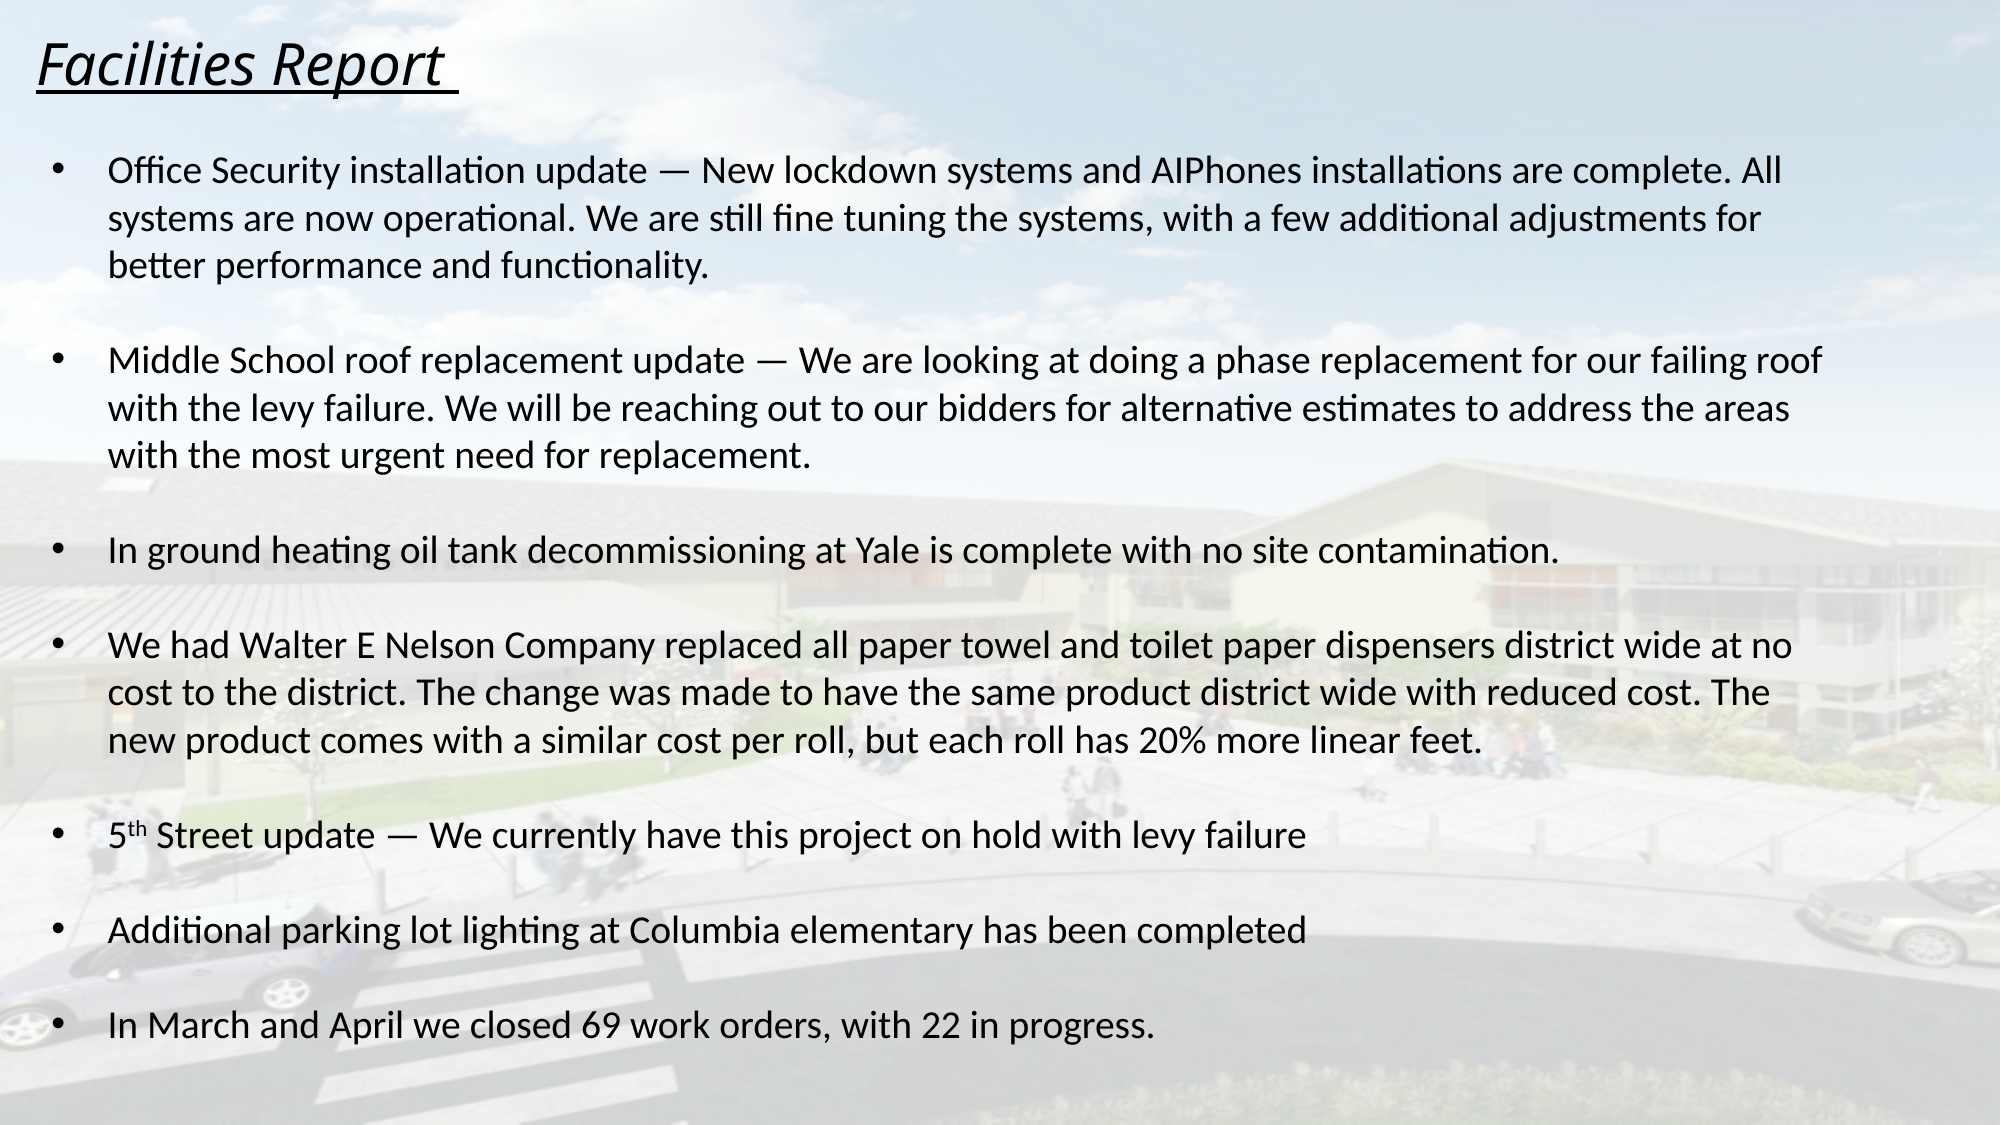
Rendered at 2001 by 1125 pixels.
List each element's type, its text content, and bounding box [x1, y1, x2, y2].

title Facilities Report [21, 21, 1747, 112]
text_box Office Security installation update — New lockdown systems and AIPhones installations are complete. All systems are now operational. We are still fine tuning the systems, with a few additional adjustments for better performance and functionality. Middle School roof replacement update — We are looking at doing a phase replacement for our failing roof with the levy failure. We will be reaching out to our bidders for alternative estimates to address the areas with the most urgent need for replacement. In ground heating oil tank decommissioning at Yale is complete with no site contamination. We had Walter E Nelson Company replaced all paper towel and toilet paper dispensers district wide at no cost to the district. The change was made to have the same product district wide with reduced cost. The new product comes with a similar cost per roll, but each roll has 20% more linear feet. 5th Street update — We currently have this project on hold with levy failure Additional parking lot lighting at Columbia elementary has been completed In March and April we closed 69 work orders, with 22 in progress. [36, 89, 1848, 1125]
